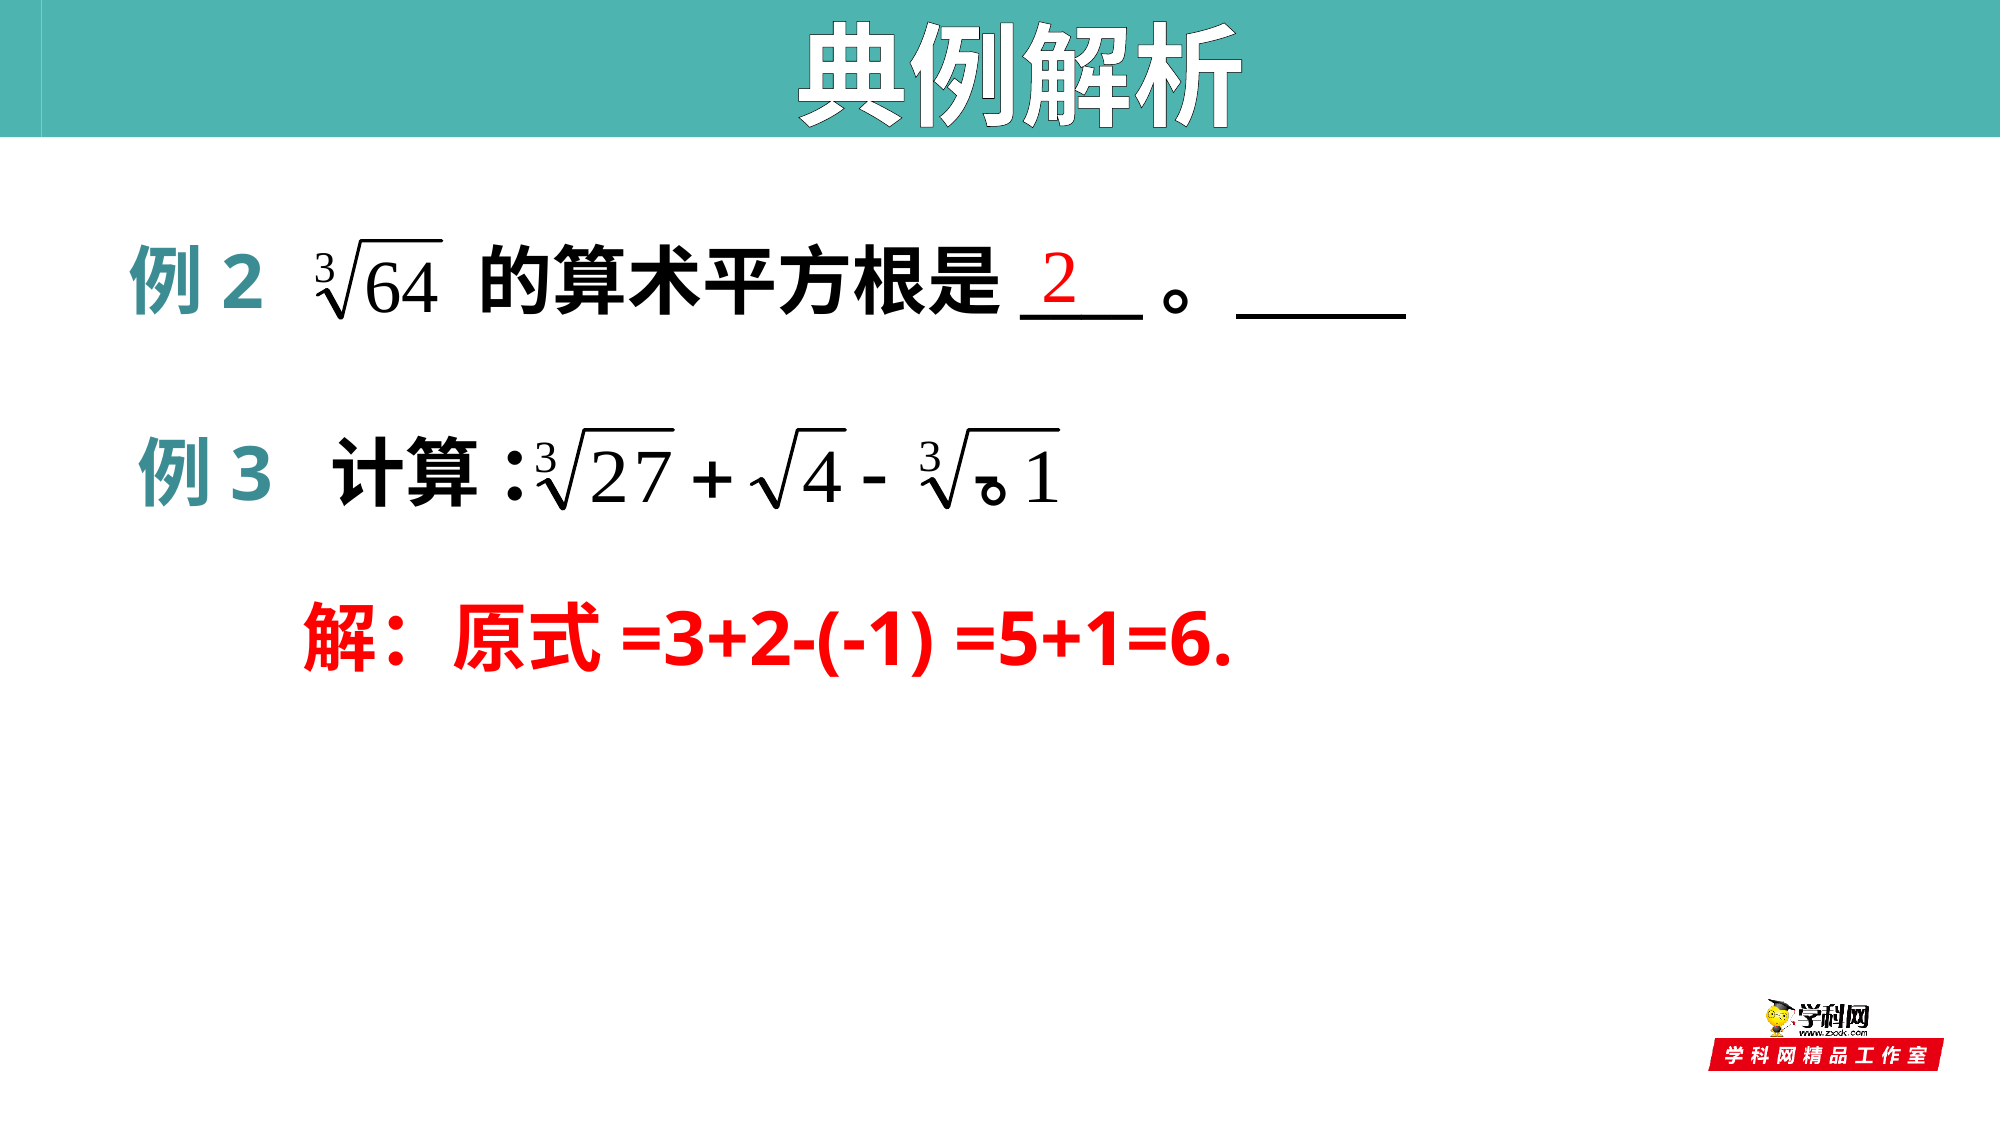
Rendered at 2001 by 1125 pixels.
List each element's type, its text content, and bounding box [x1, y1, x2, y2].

text_box 解：原式=3+2-(-1) =5+1=6. [287, 582, 1644, 688]
text_box 例2 的算术平方根是____。 [113, 225, 1520, 401]
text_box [303, 224, 460, 338]
picture [1708, 1038, 1944, 1071]
picture [1766, 999, 1869, 1037]
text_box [0, 0, 2000, 138]
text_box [122, 413, 1164, 529]
text_box 2 [1027, 219, 1223, 325]
